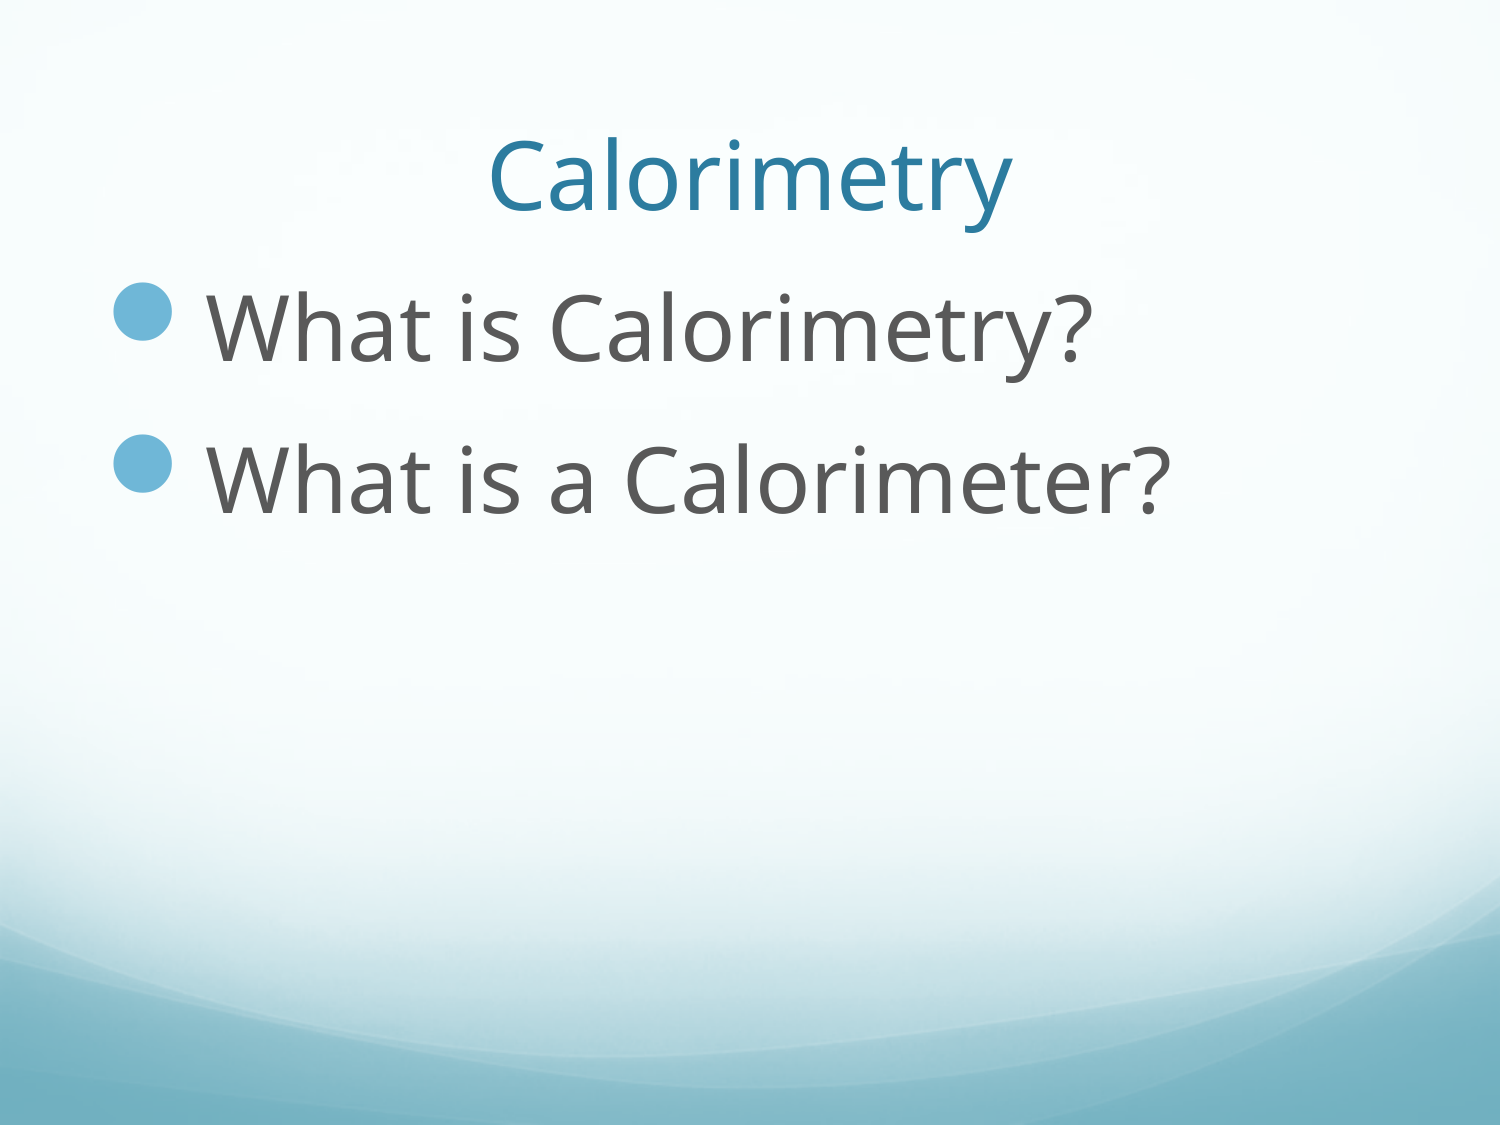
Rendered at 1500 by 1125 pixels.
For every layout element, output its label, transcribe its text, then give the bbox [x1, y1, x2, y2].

title Calorimetry [90, 17, 1410, 237]
list What is Calorimetry? What is a Calorimeter? [90, 262, 1410, 975]
